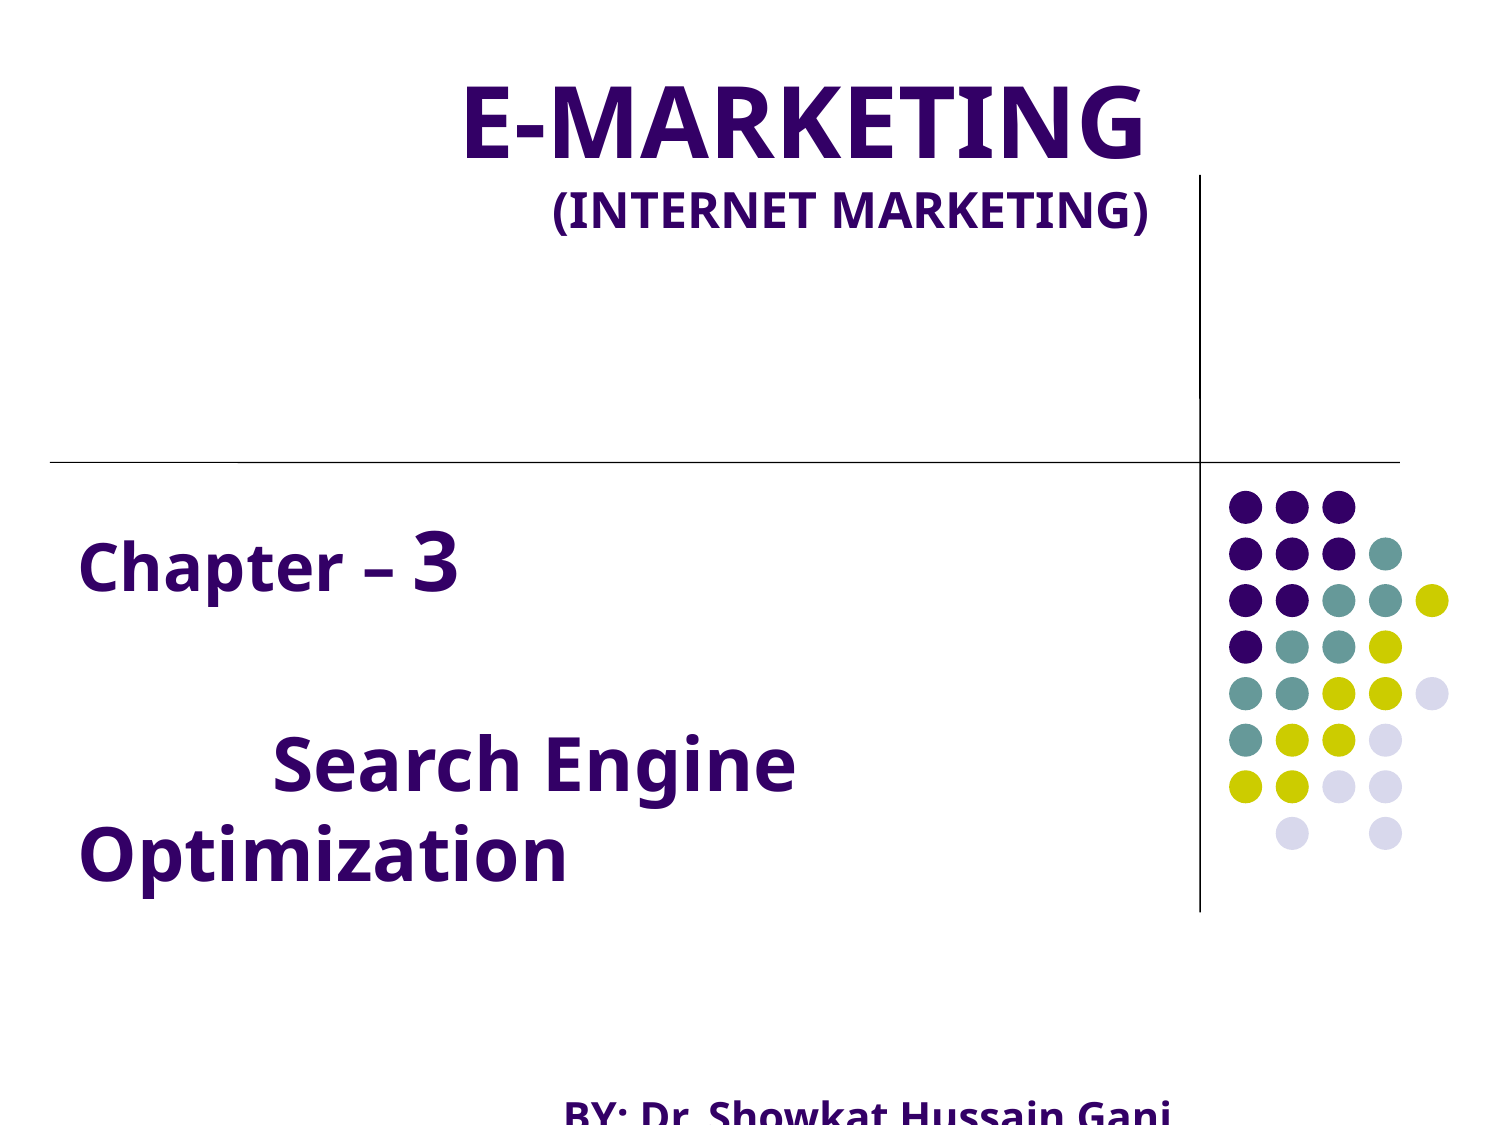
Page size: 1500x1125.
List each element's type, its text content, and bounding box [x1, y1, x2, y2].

title E-MARKETING (INTERNET MARKETING) [51, 76, 1165, 427]
subtitle Chapter – 3 Search Engine Optimization BY: Dr. Showkat Hussain Gani [62, 500, 1188, 1088]
